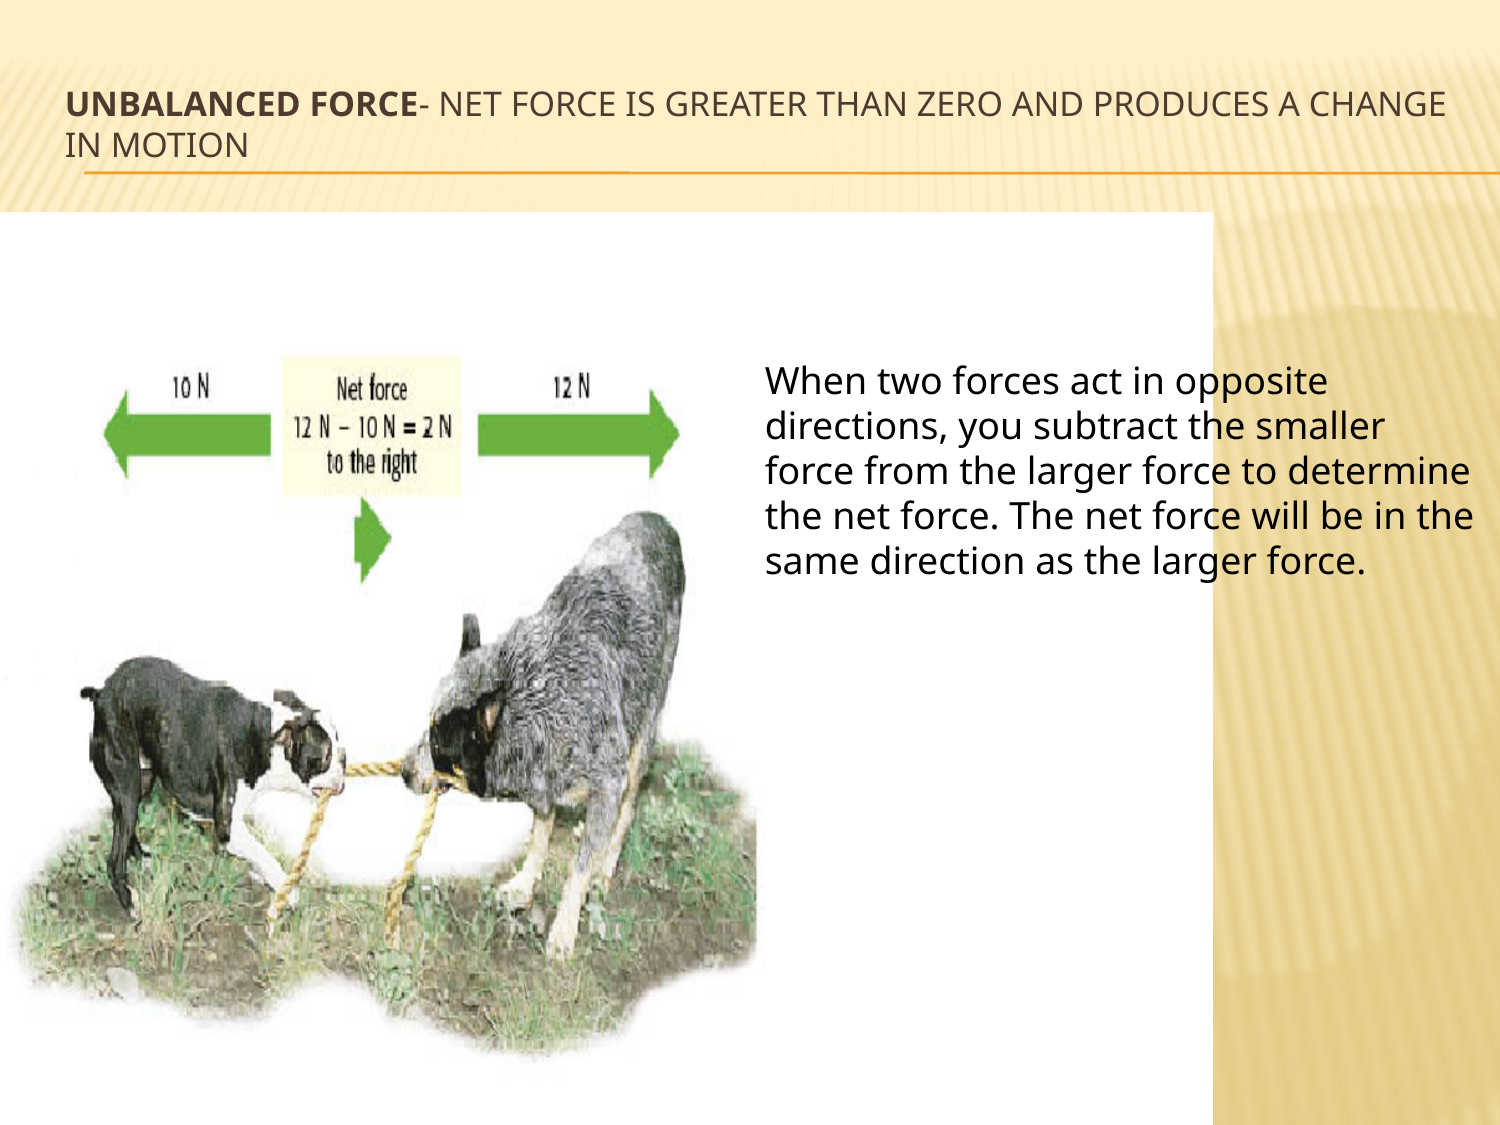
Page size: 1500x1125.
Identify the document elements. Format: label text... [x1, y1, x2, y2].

title Unbalanced Force- net force is greater than zero and produces a change in motion [50, 75, 1475, 213]
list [0, 212, 1213, 1125]
text_box When two forces act in opposite directions, you subtract the smaller force from the larger force to determine the net force. The net force will be in the same direction as the larger force. [1218, 349, 1500, 590]
